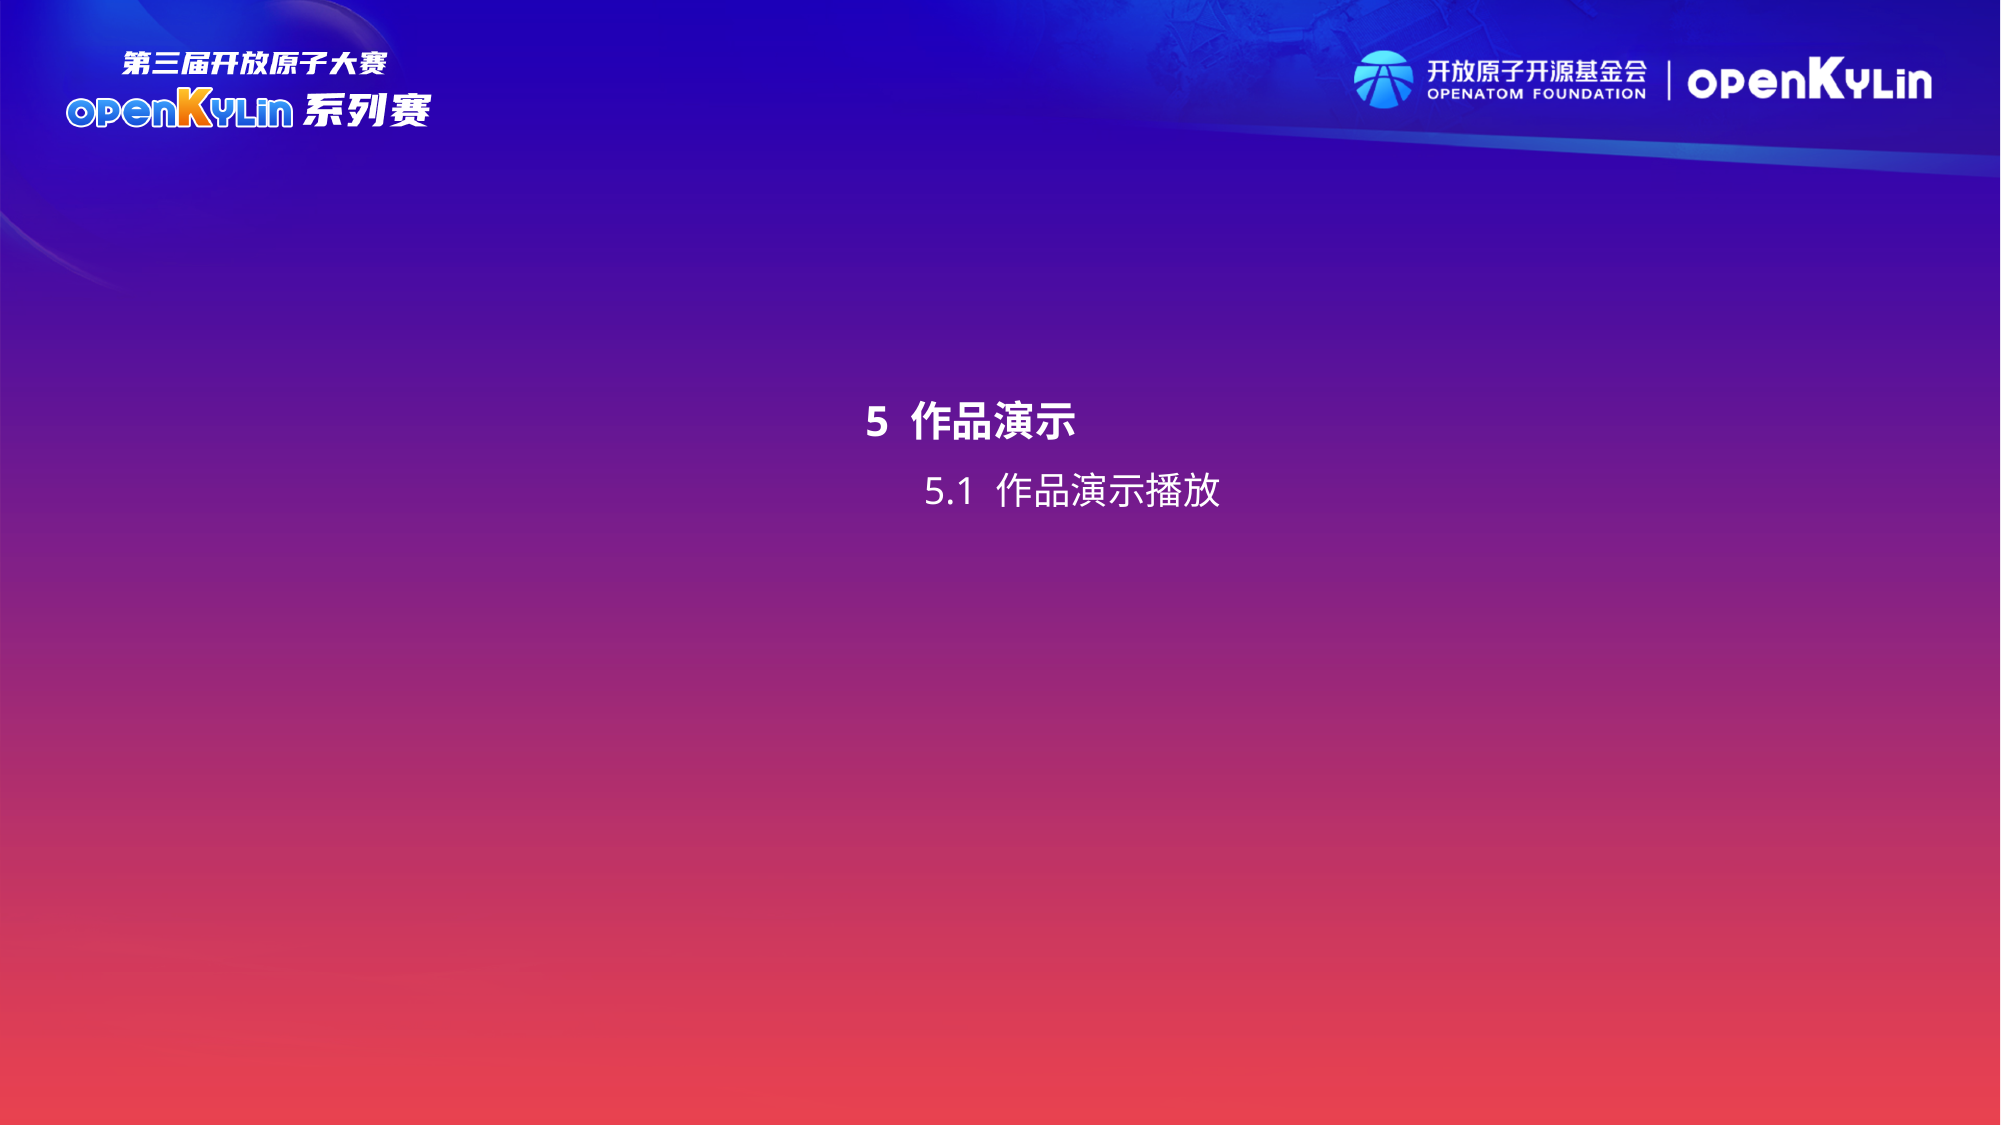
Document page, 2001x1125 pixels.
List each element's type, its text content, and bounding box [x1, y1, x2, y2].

picture [0, 0, 2001, 1125]
text_box 5 作品演示 5.1 作品演示播放 [850, 362, 1236, 520]
